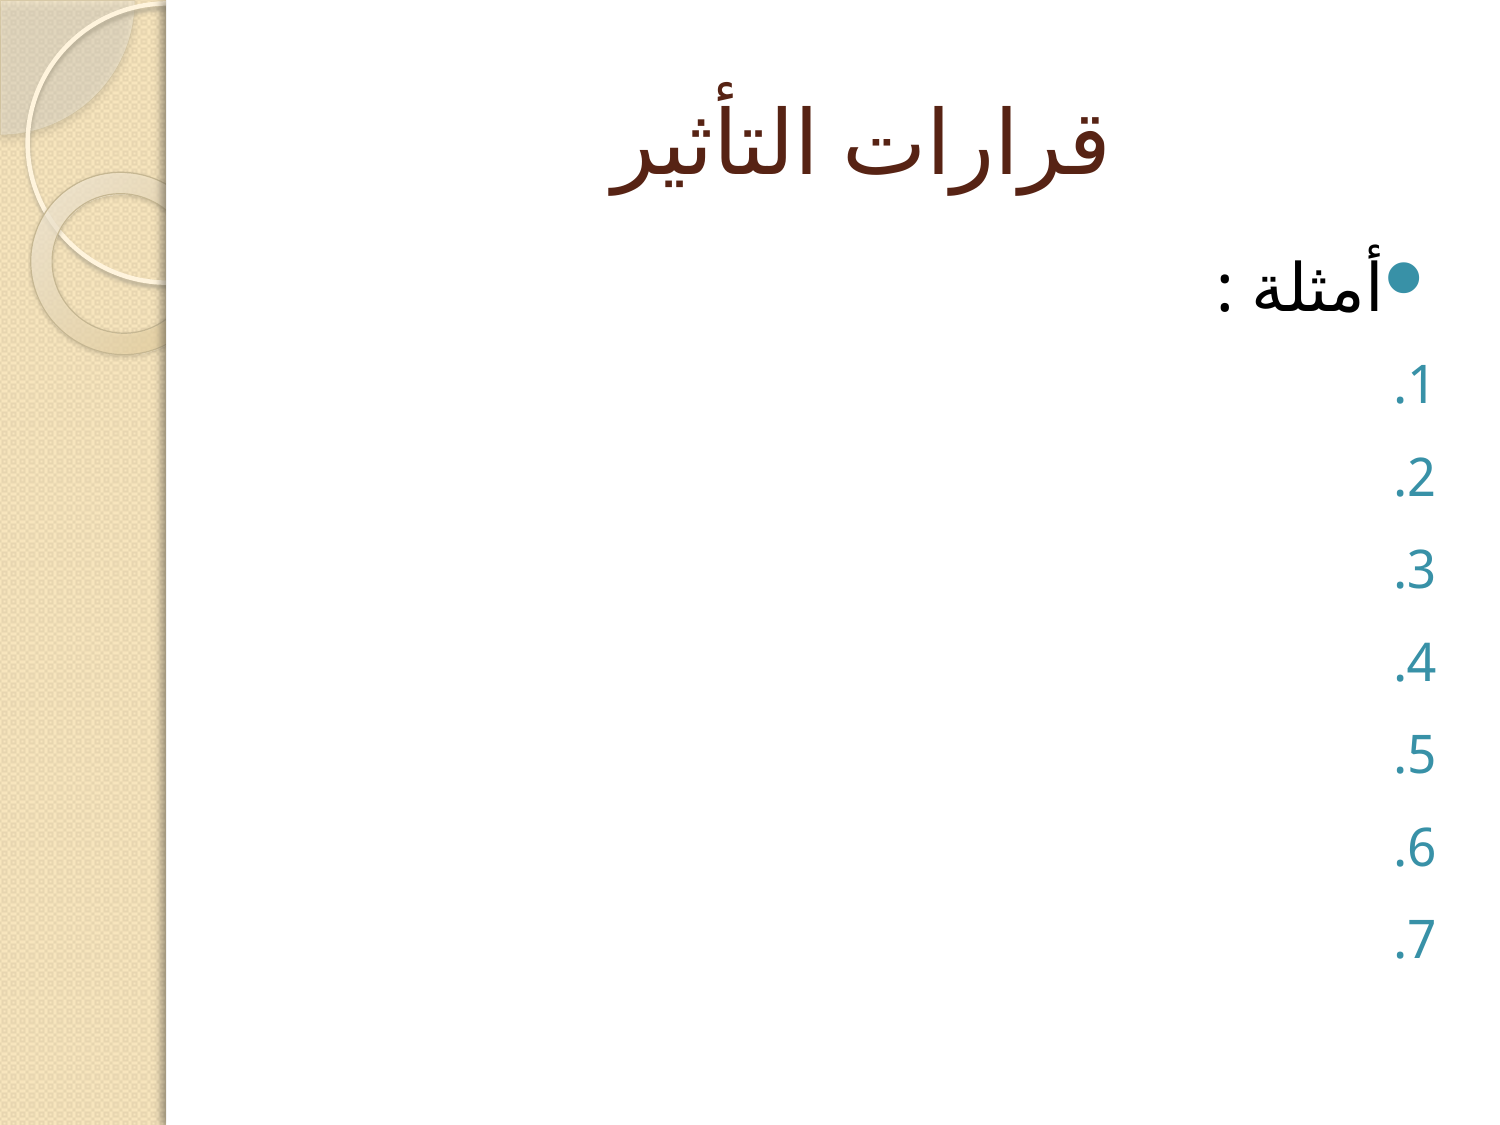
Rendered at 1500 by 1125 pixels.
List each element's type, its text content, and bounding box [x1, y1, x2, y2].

list أمثلة : [235, 237, 1466, 1025]
title قرارات التأثير [235, 45, 1466, 233]
